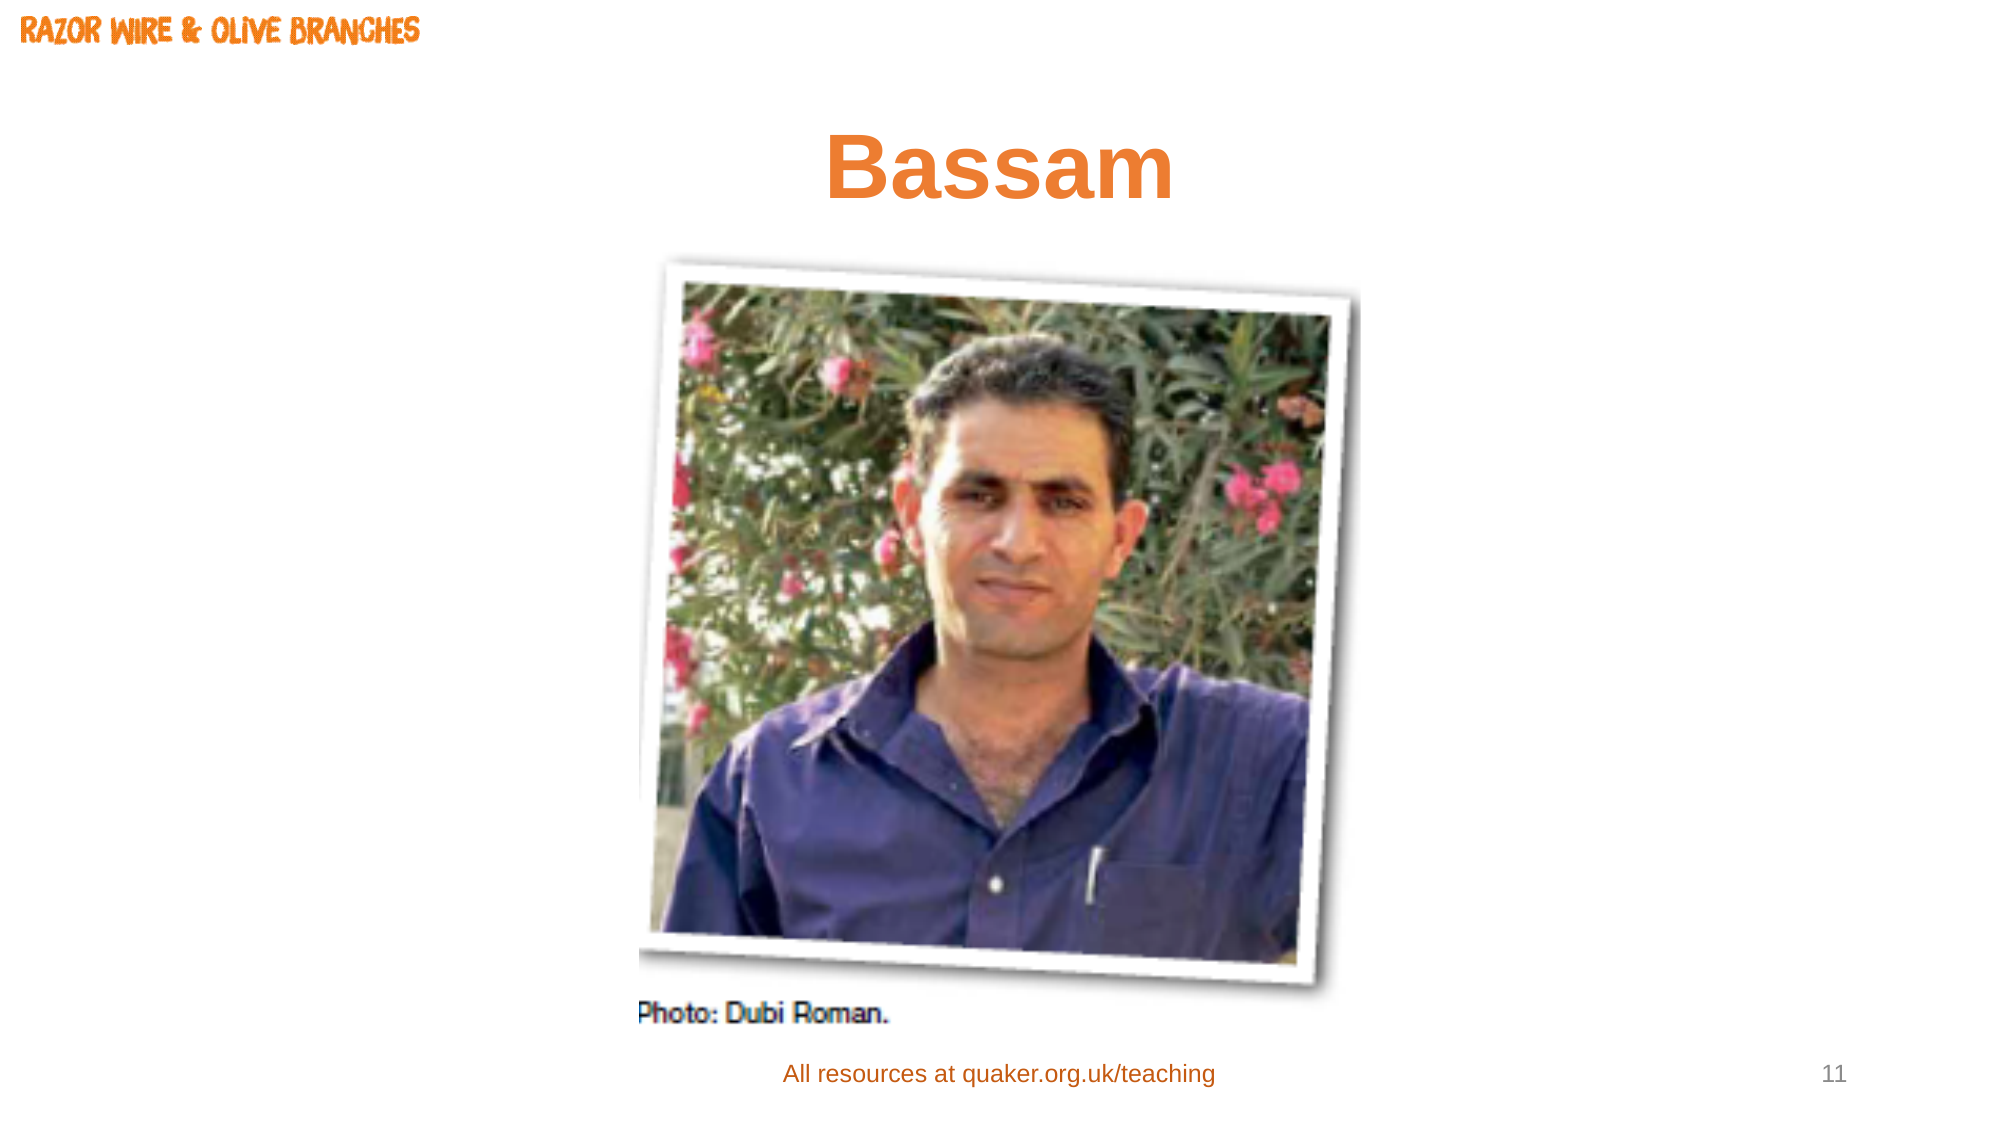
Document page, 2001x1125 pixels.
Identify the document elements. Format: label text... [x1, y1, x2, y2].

slide_number 11 [1412, 1042, 1863, 1103]
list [639, 251, 1361, 1043]
title Bassam [137, 59, 1863, 278]
footer All resources at quaker.org.uk/teaching [662, 1043, 1338, 1103]
